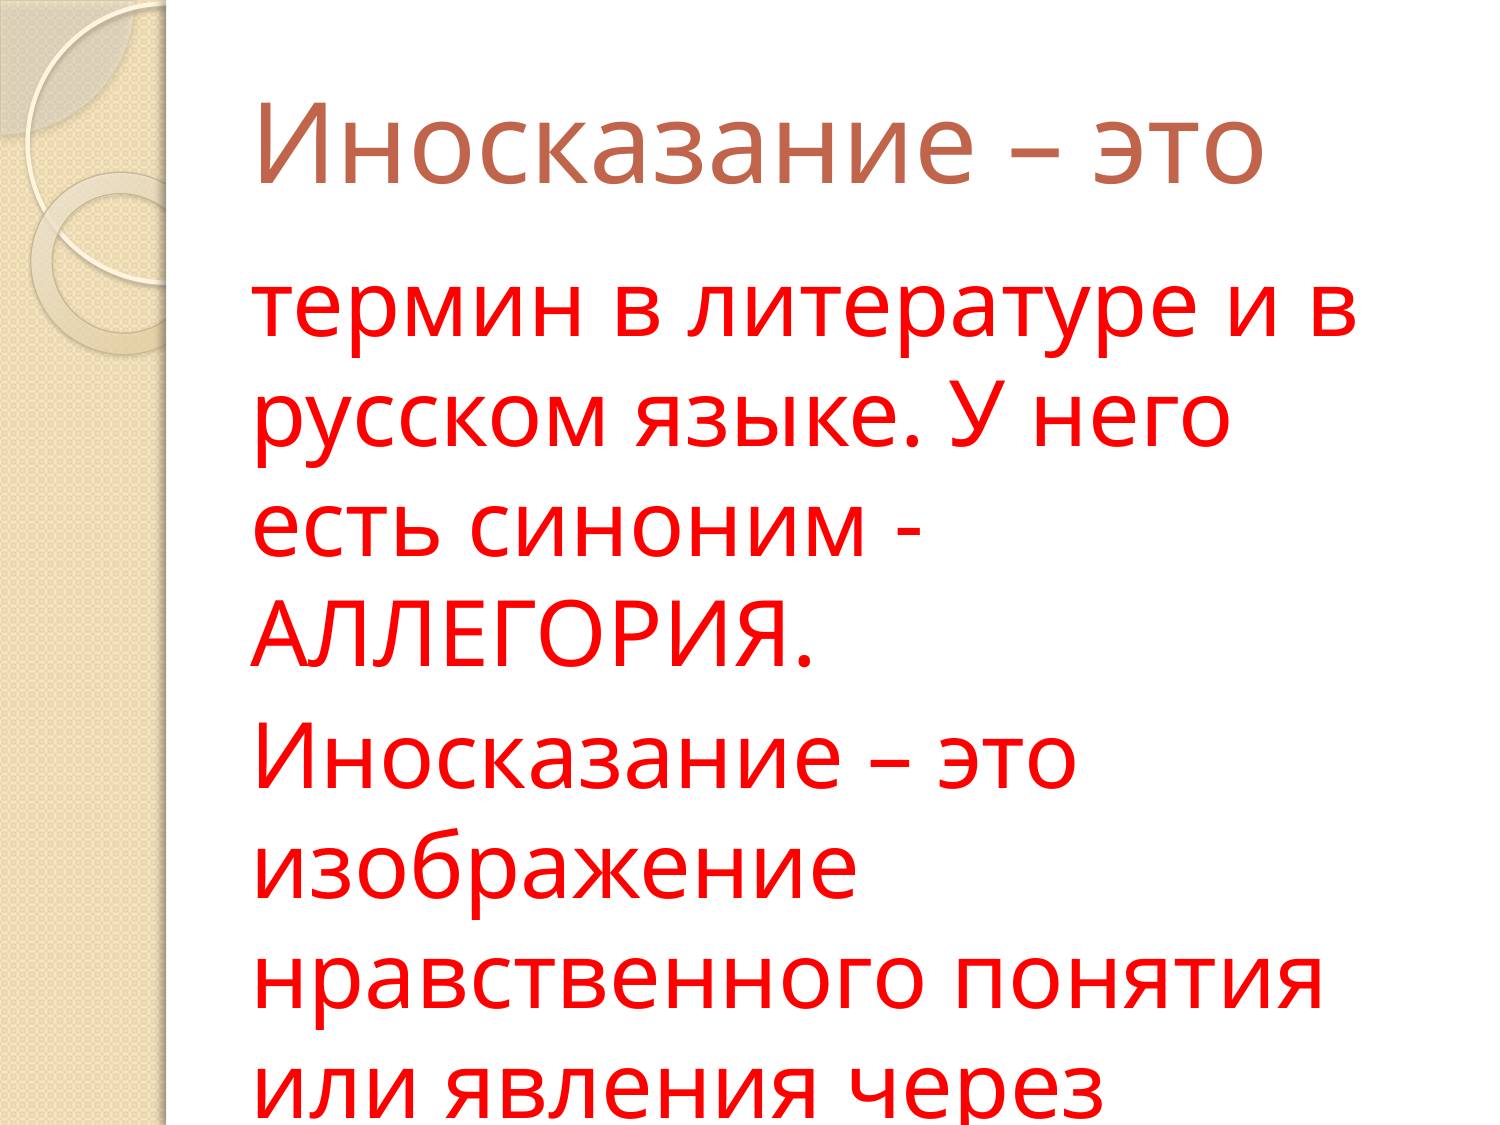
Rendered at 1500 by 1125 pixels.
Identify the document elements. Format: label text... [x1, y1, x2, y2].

list термин в литературе и в русском языке. У него есть синоним -АЛЛЕГОРИЯ. Иносказание – это изображение нравственного понятия или явления через конкретный образ. [235, 237, 1466, 1025]
title Иносказание – это [235, 45, 1466, 233]
